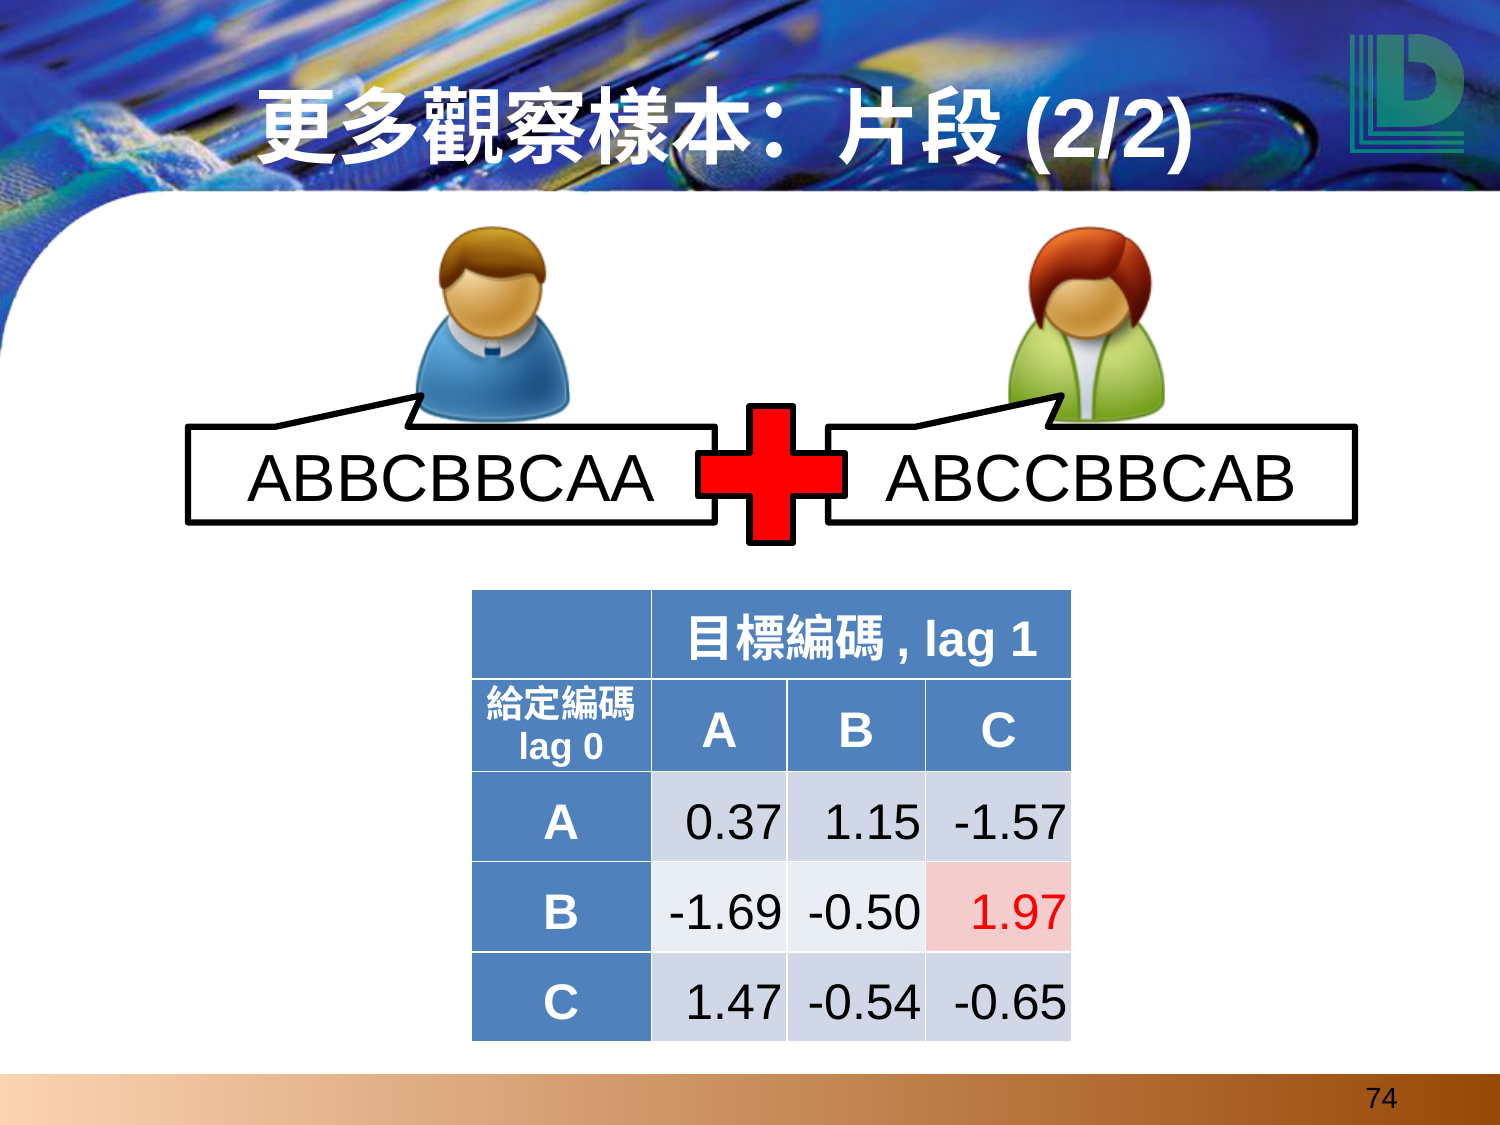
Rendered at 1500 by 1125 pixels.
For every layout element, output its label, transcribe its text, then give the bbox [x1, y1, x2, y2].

title 更多觀察樣本：片段(2/2) [137, 93, 1313, 190]
text_box [697, 406, 845, 543]
table_cell 給定編碼 lag 0 [472, 680, 651, 771]
table_cell 1.97 [926, 862, 1071, 951]
slide_number ‹#› [1350, 1074, 1488, 1118]
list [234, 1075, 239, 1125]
table_cell 0.37 [652, 772, 786, 861]
table_cell C [926, 680, 1071, 771]
table_cell B [472, 862, 651, 951]
table_cell 2 [369, 1075, 373, 1125]
table_cell C [472, 953, 651, 1041]
table_cell A [472, 772, 651, 861]
table_header [472, 590, 651, 678]
table_cell B [788, 680, 925, 771]
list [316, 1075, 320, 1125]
table_cell -0.54 [788, 953, 925, 1041]
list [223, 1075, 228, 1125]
table_cell -0.65 [926, 953, 1071, 1041]
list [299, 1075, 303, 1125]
table_cell 1.47 [652, 953, 786, 1041]
table_cell -0.50 [788, 862, 925, 951]
text_box ABCCBBCAB [828, 411, 1356, 523]
table_cell -1.57 [926, 772, 1071, 861]
text_box ABBCBBCAA [187, 401, 715, 523]
table_header 目標編碼, lag 1 [652, 590, 1071, 678]
table_cell -1.69 [652, 862, 786, 951]
table_cell A [652, 680, 786, 771]
picture [0, 0, 1500, 426]
table_cell 1.15 [788, 772, 925, 861]
